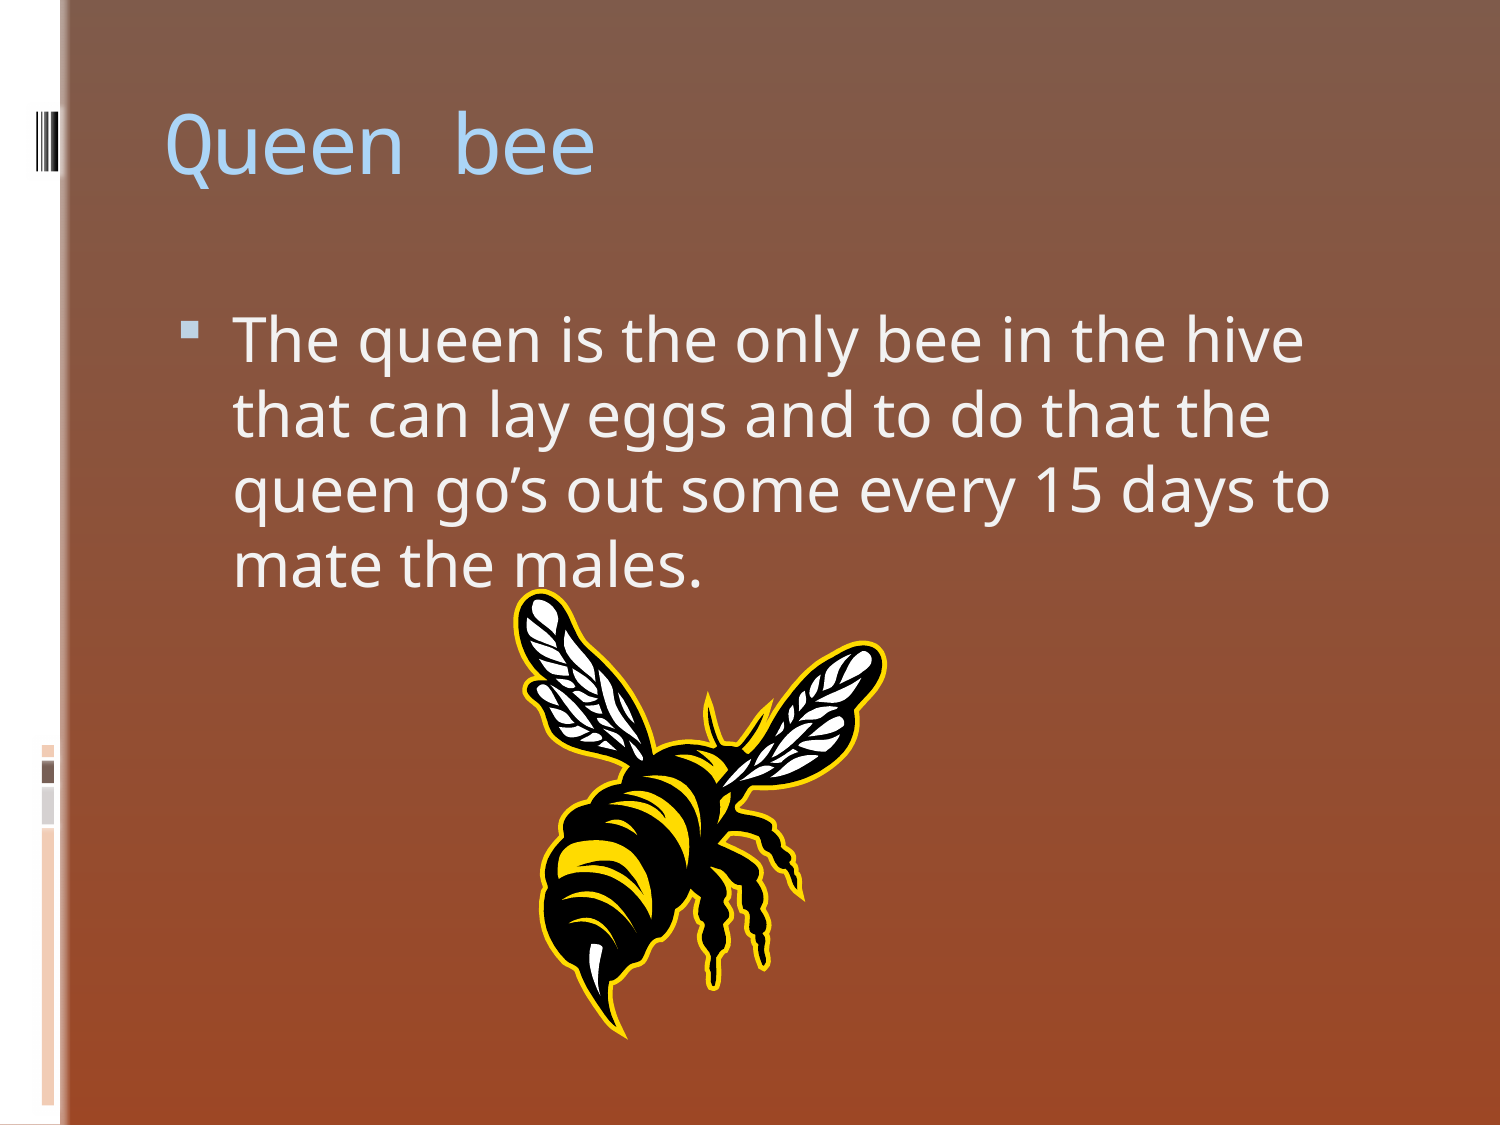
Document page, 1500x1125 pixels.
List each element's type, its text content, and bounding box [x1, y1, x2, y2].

list The queen is the only bee in the hive that can lay eggs and to do that the queen go’s out some every 15 days to mate the males. [150, 292, 1425, 1043]
picture [511, 586, 888, 1040]
title Queen bee [150, 83, 1425, 234]
